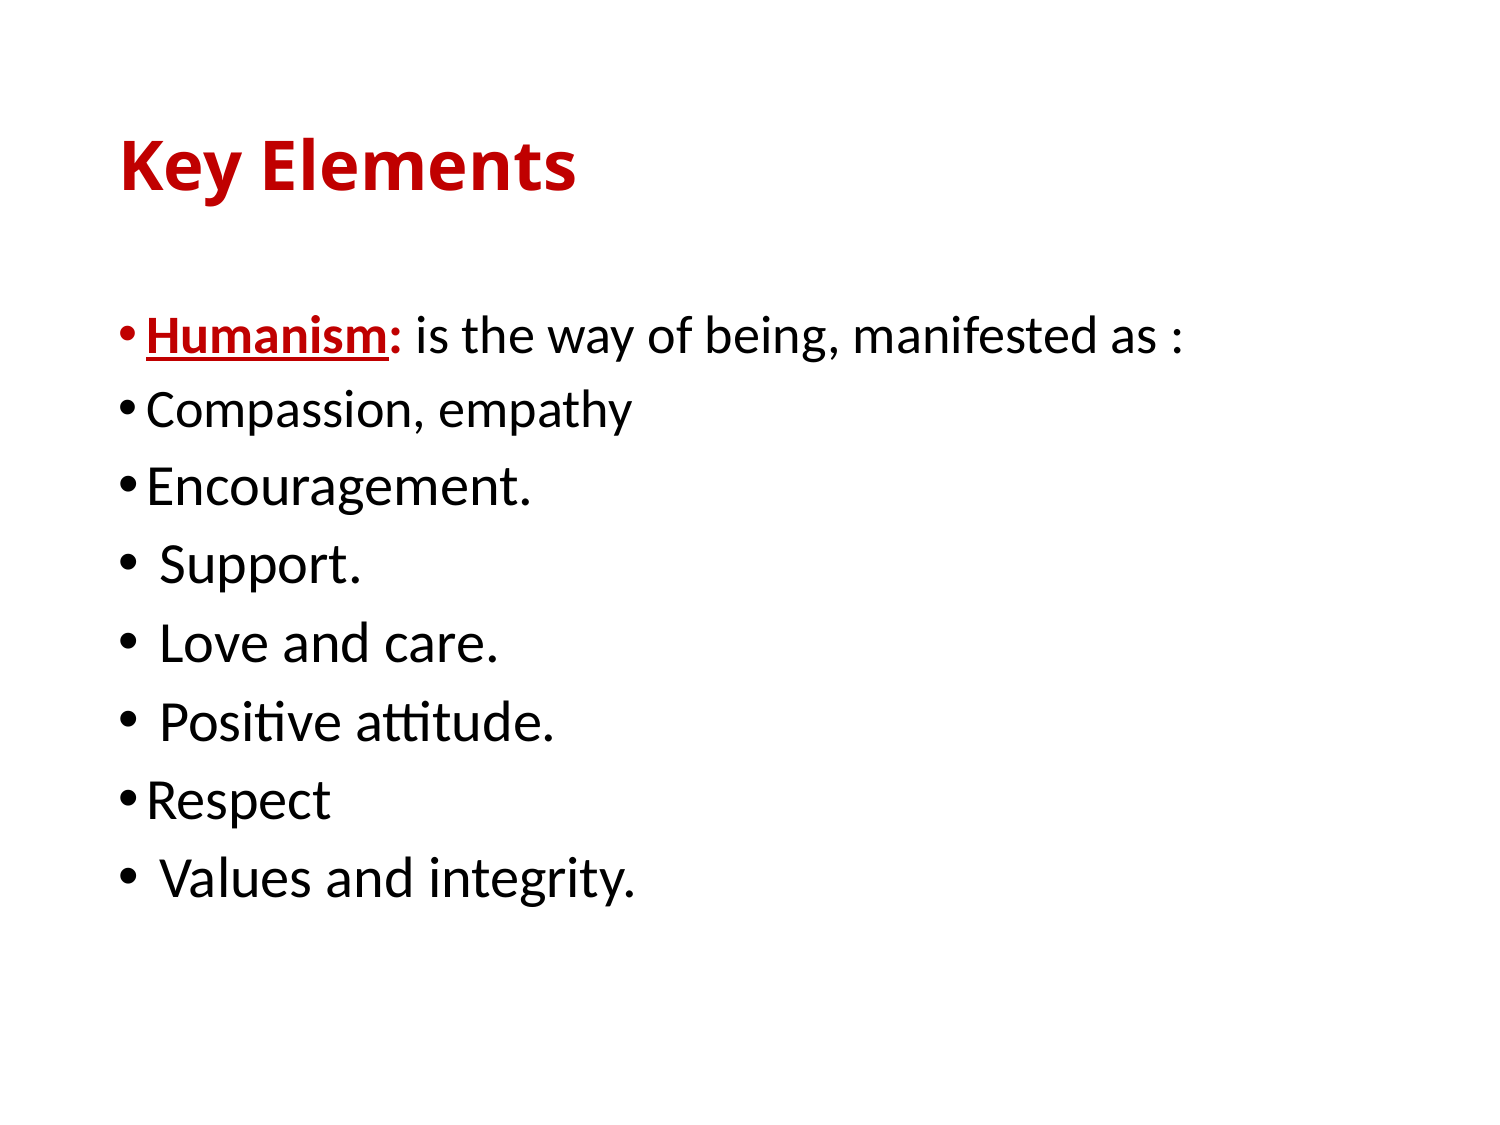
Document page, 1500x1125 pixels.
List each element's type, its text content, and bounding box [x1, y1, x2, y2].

list Humanism: is the way of being, manifested as : Compassion, empathy Encouragement. Support. Love and care. Positive attitude. Respect Values and integrity. [103, 299, 1397, 1014]
title Key Elements [103, 59, 1397, 278]
